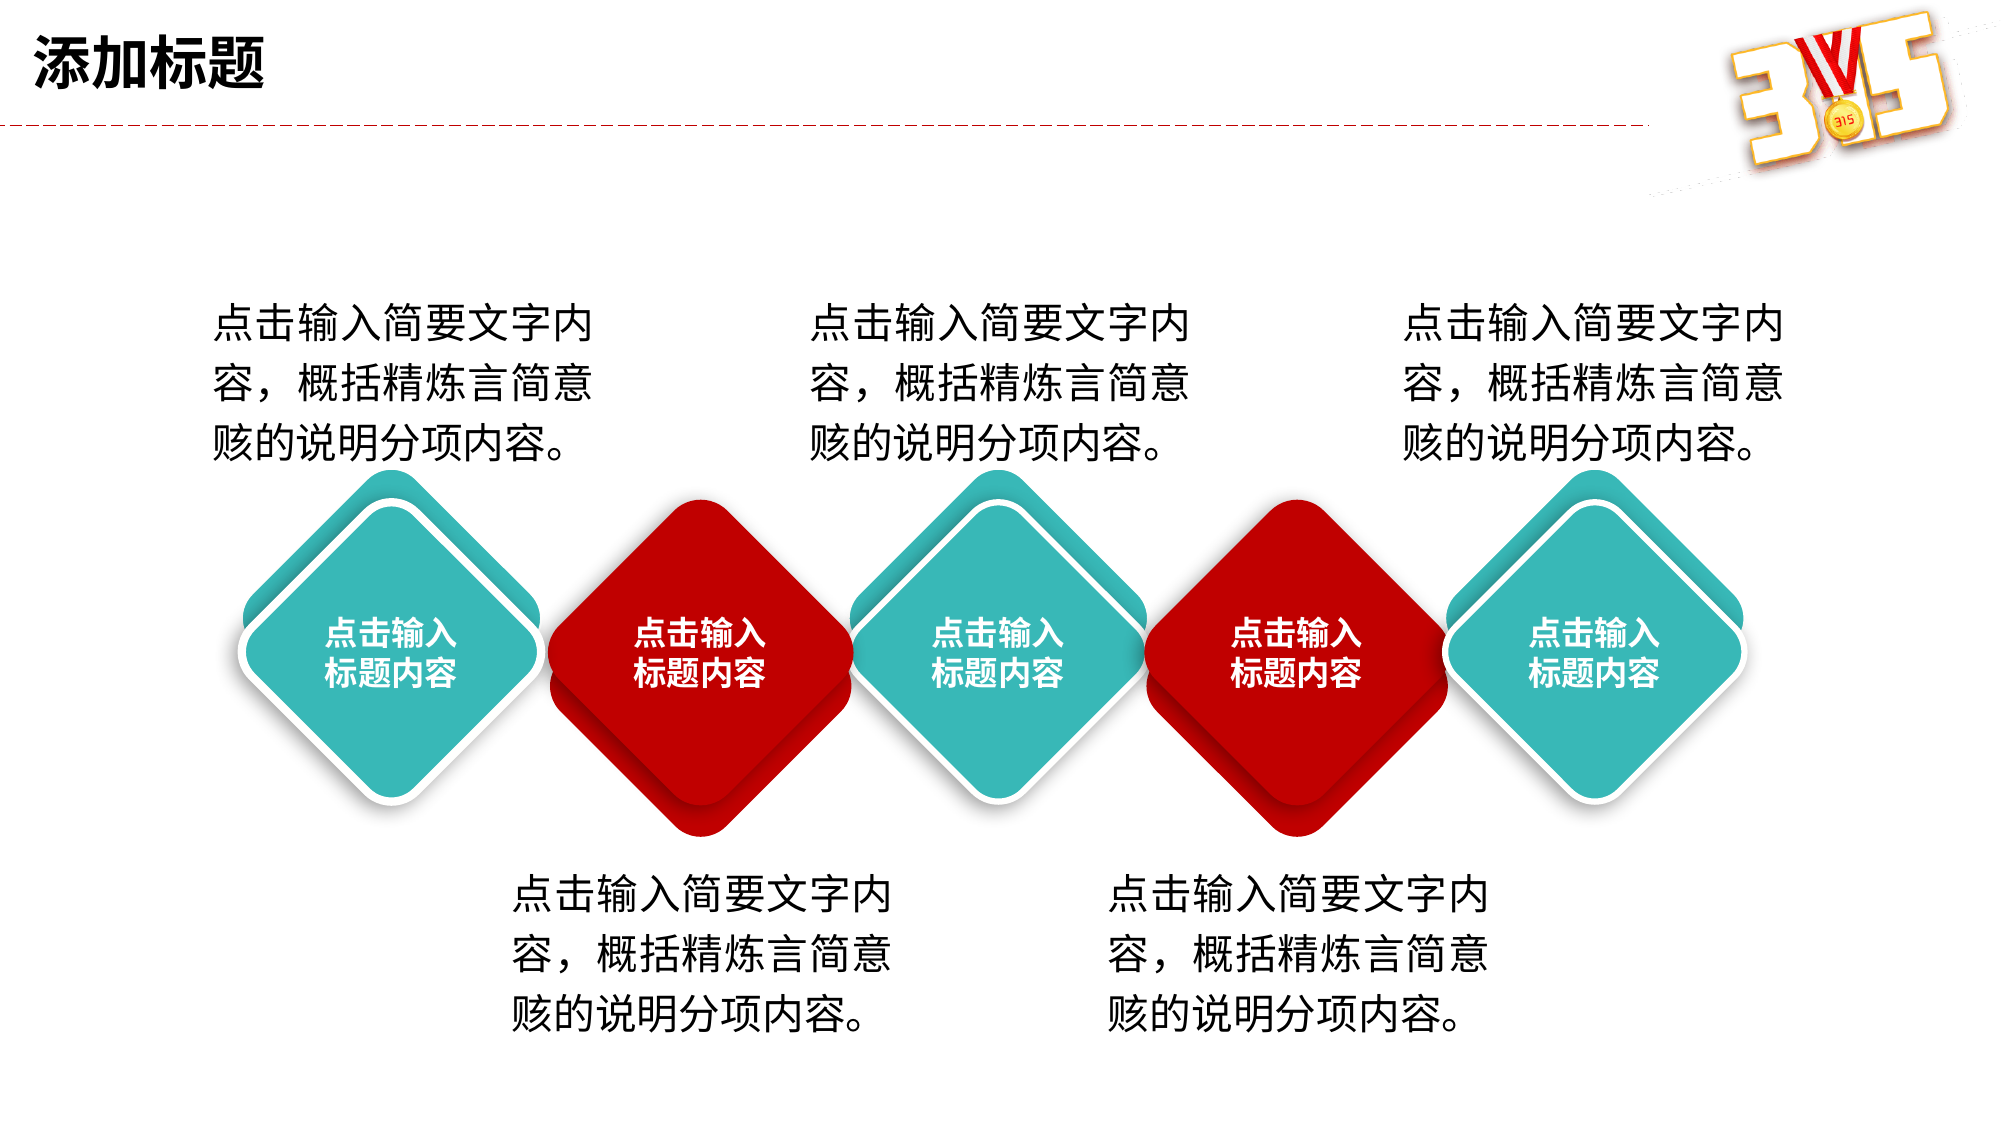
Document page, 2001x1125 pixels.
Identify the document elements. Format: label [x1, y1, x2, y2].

text_box [275, 501, 508, 769]
text_box [584, 536, 817, 803]
text_box [1180, 536, 1414, 803]
text_box [882, 501, 1115, 769]
text_box [1478, 501, 1712, 769]
text_box [0, 0, 2000, 1125]
